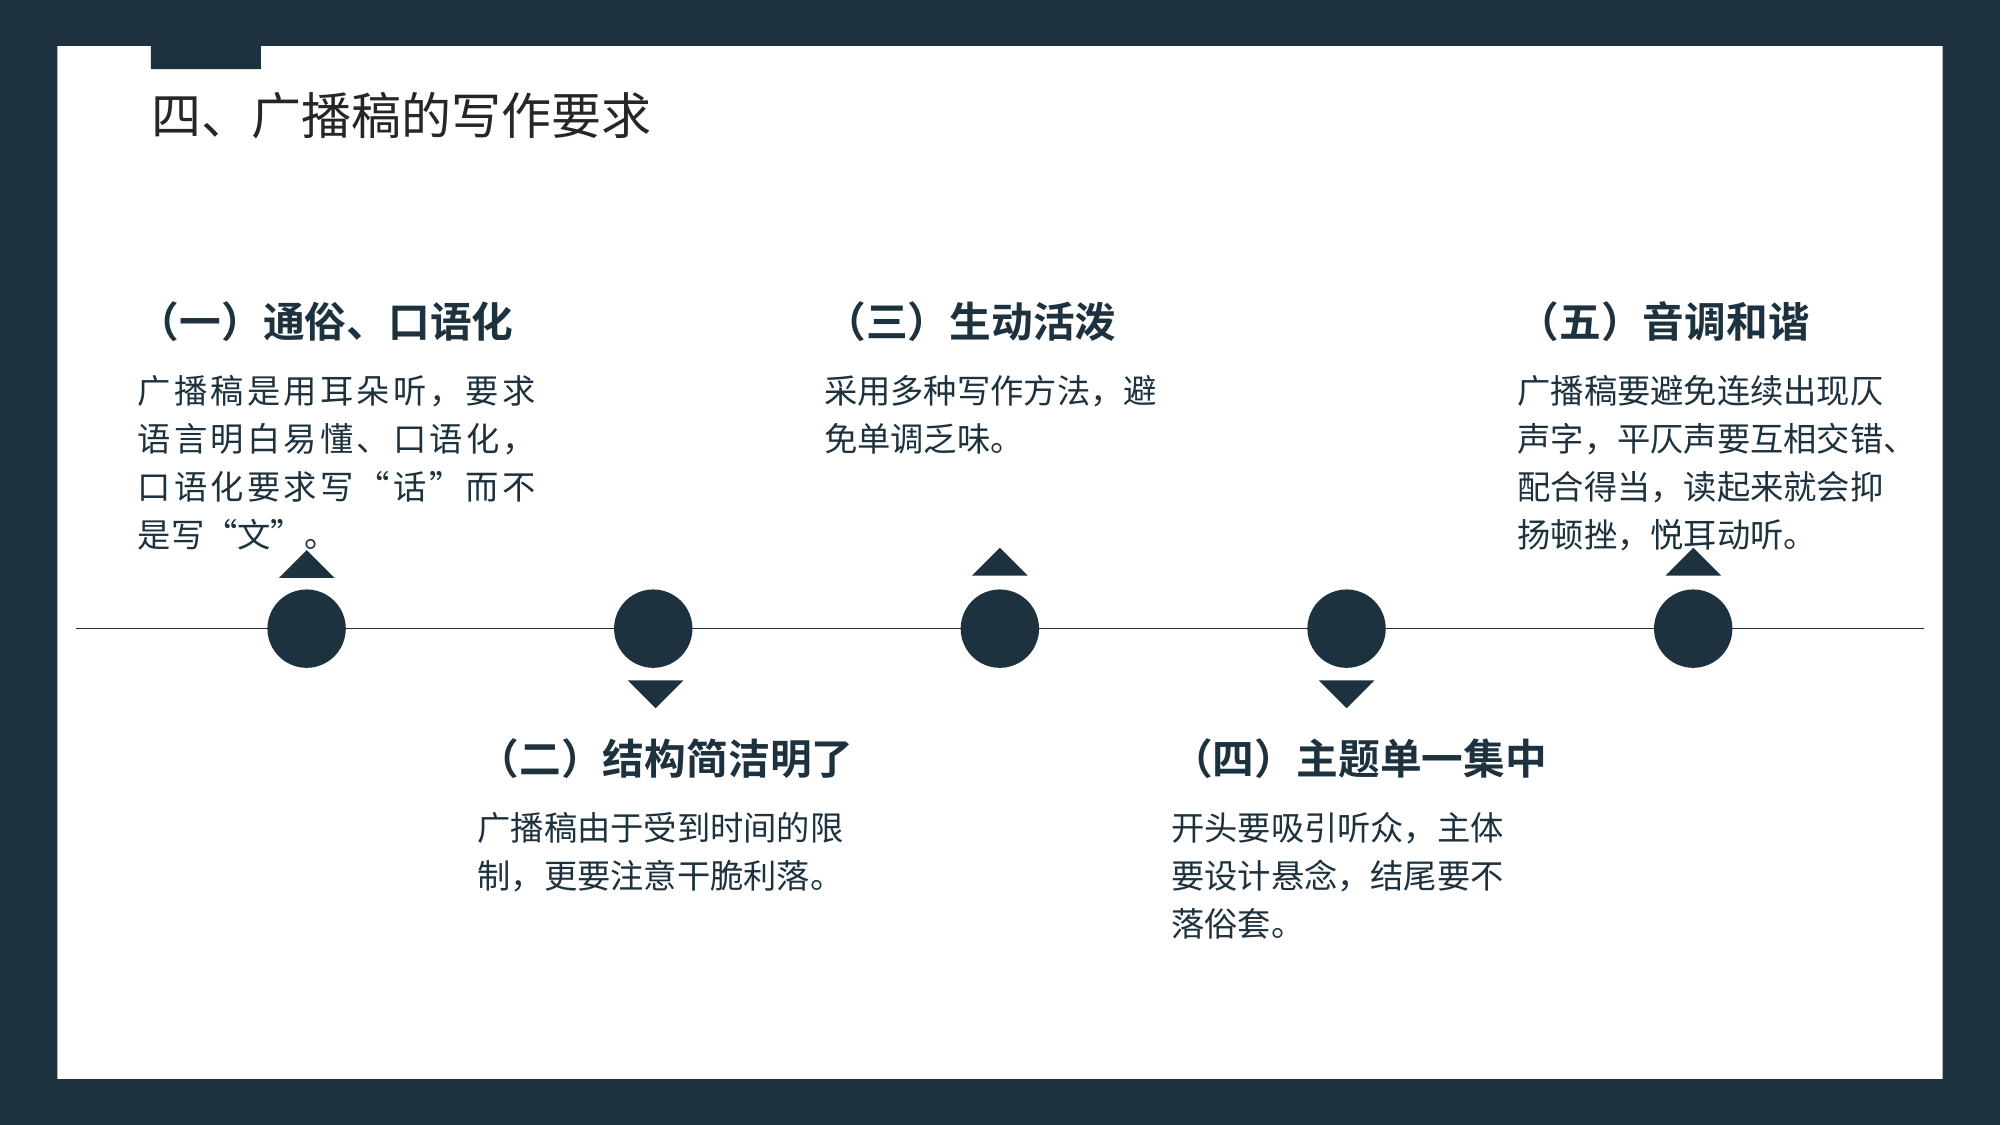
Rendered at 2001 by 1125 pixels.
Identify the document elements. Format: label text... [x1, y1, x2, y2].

text_box 广播稿由于受到时间的限制，更要注意干脆利落。 [462, 791, 892, 903]
text_box 开头要吸引听众，主体要设计悬念，结尾要不落俗套。 [1156, 791, 1537, 951]
text_box [959, 588, 1041, 628]
text_box [1653, 588, 1734, 628]
text_box [959, 629, 1041, 669]
text_box [1306, 629, 1387, 669]
text_box [266, 629, 347, 669]
text_box 广播稿要避免连续出现仄声字，平仄声要互相交错、配合得当，读起来就会抑扬顿挫，悦耳动听。 [1503, 354, 1925, 562]
text_box [1653, 629, 1734, 669]
text_box [613, 588, 694, 628]
text_box [1306, 588, 1387, 628]
text_box [613, 629, 694, 669]
text_box [276, 562, 337, 579]
text_box （三）生动活泼 [809, 288, 1157, 354]
text_box （一）通俗、口语化 [123, 288, 531, 354]
text_box [969, 546, 1031, 577]
text_box [1316, 679, 1377, 710]
text_box （二）结构简洁明了 [462, 725, 892, 791]
text_box [625, 679, 686, 710]
text_box 广播稿是用耳朵听，要求语言明白易懂、口语化，口语化要求写“话”而不是写“文”。 [123, 354, 551, 562]
text_box 四、广播稿的写作要求 [150, 77, 717, 152]
text_box [266, 588, 347, 628]
text_box （四）主题单一集中 [1156, 725, 1583, 791]
text_box [1663, 562, 1724, 577]
text_box （五）音调和谐 [1502, 288, 1850, 354]
text_box 采用多种写作方法，避免单调乏味。 [809, 354, 1191, 466]
